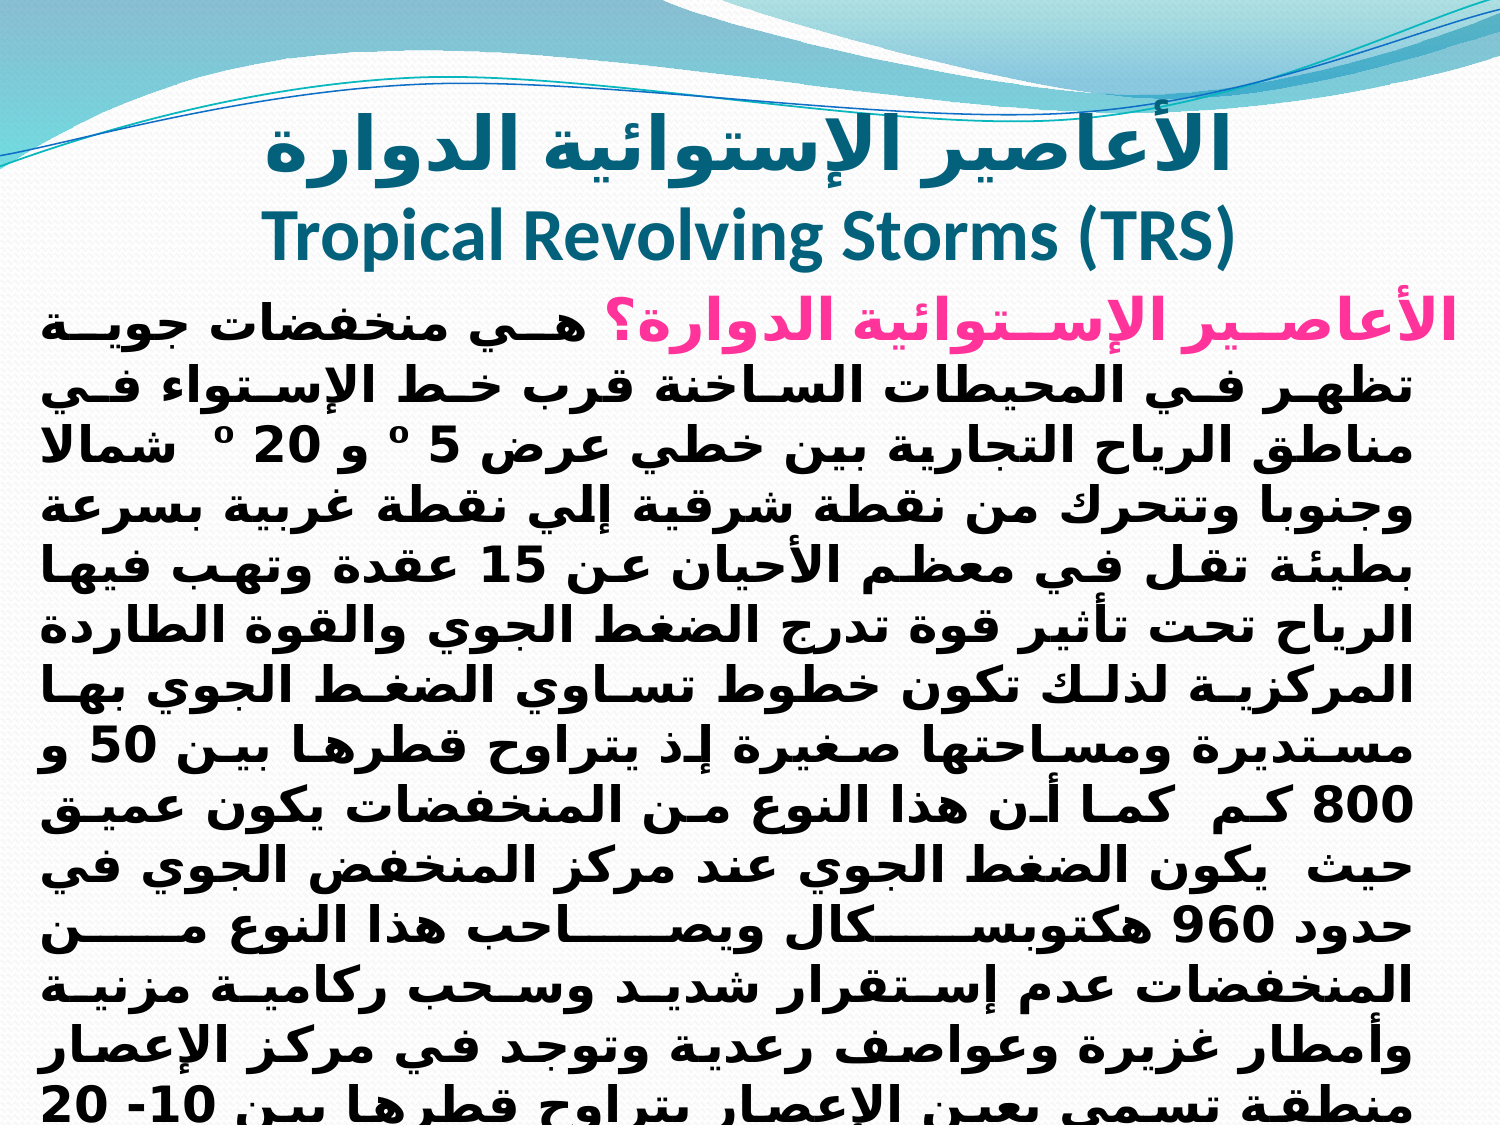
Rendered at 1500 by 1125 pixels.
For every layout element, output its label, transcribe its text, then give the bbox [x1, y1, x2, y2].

title الأعاصير الإستوائية الدوارة Tropical Revolving Storms (TRS) [0, 112, 1500, 275]
list الأعاصير الإستوائية الدوارة؟ هي منخفضات جوية تظهر في المحيطات الساخنة قرب خط الإستواء في مناطق الرياح التجارية بين خطي عرض 5 º و 20 º شمالا وجنوبا وتتحرك من نقطة شرقية إلي نقطة غربية بسرعة بطيئة تقل في معظم الأحيان عن 15 عقدة وتهب فيها الرياح تحت تأثير قوة تدرج الضغط الجوي والقوة الطاردة المركزية لذلك تكون خطوط تساوي الضغط الجوي بها مستديرة ومساحتها صغيرة إذ يتراوح قطرها بين 50 و 800 كم كما أن هذا النوع من المنخفضات يكون عميق حيث يكون الضغط الجوي عند مركز المنخفض الجوي في حدود 960 هكتوبسكال ويصاحب هذا النوع من المنخفضات عدم إستقرار شديد وسحب ركامية مزنية وأمطار غزيرة وعواصف رعدية وتوجد في مركز الإعصار منطقة تسمي بعين الإعصار يتراوح قطرها بين 10- 20 كم وهي منطقة خالية من السحب والرياح بها خفيفة إلي معتدلة ويوجد بها تموج بحري ثقيل ولهذا النوع من المنخفضات أسماء محلية تختلف من مكان إلي آخر. [24, 275, 1475, 1050]
